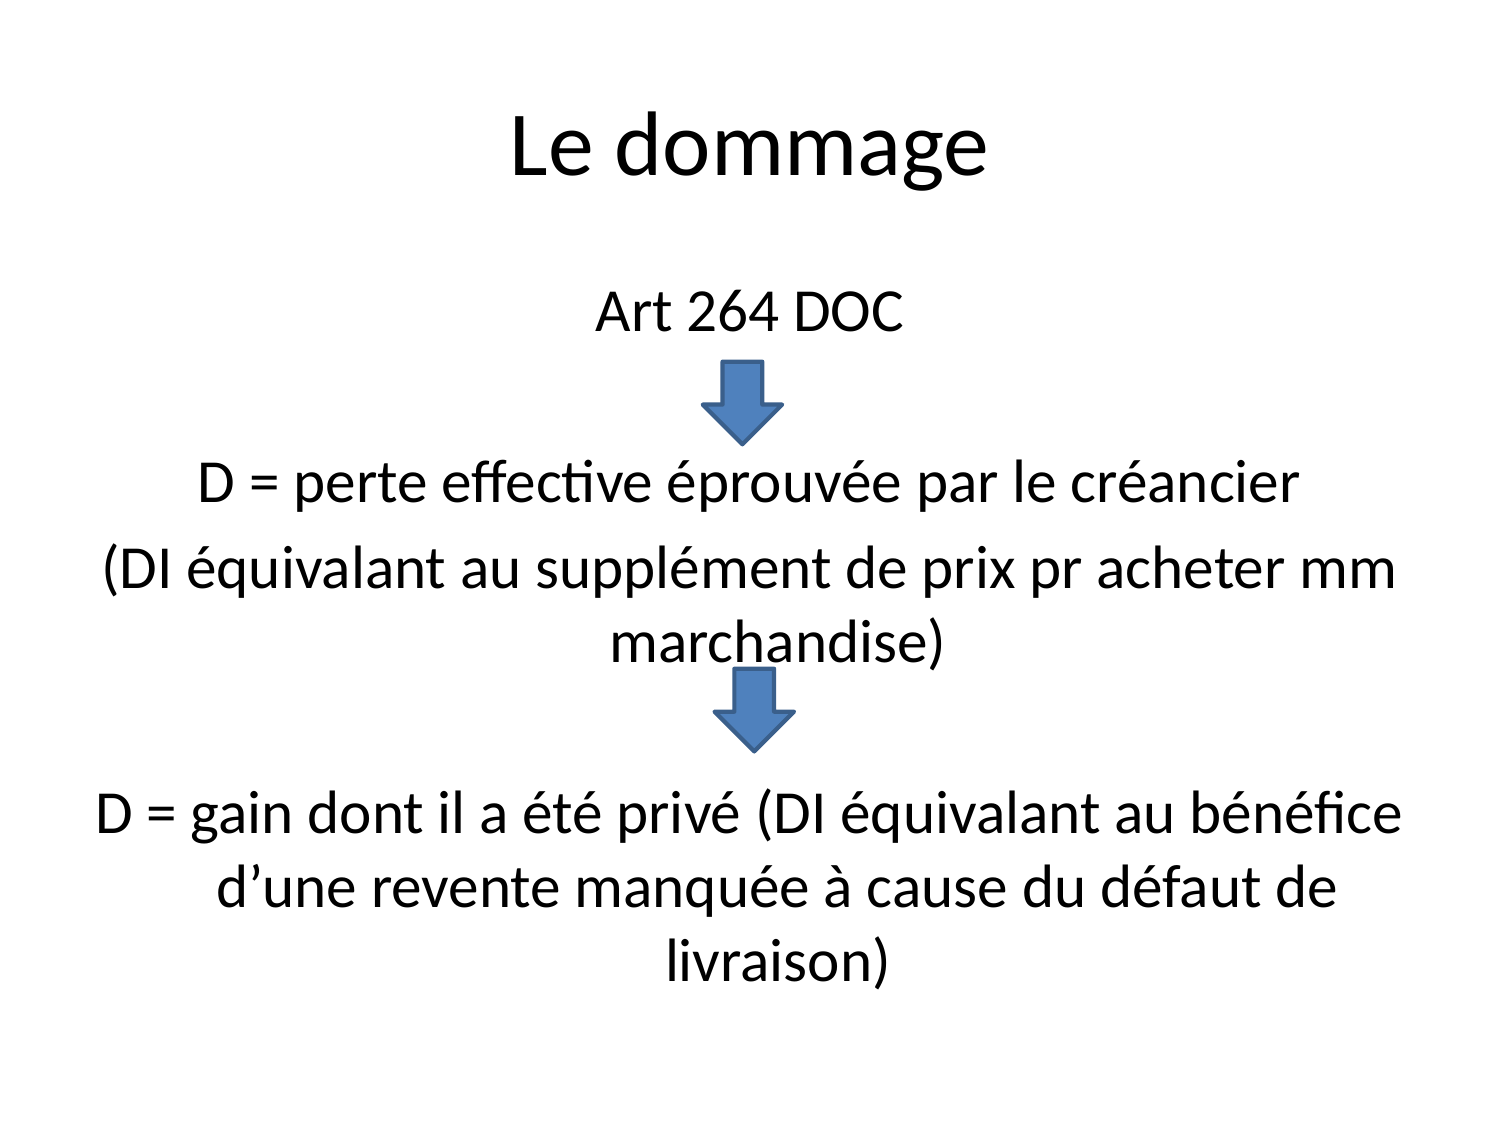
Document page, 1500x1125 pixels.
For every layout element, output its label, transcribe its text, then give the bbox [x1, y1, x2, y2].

text_box [700, 359, 785, 447]
title Le dommage [75, 45, 1425, 233]
list Art 264 DOC D = perte effective éprouvée par le créancier (DI équivalant au supplément de prix pr acheter mm marchandise) D = gain dont il a été privé (DI équivalant au bénéfice d’une revente manquée à cause du défaut de livraison) [75, 262, 1425, 1005]
text_box [712, 666, 796, 754]
